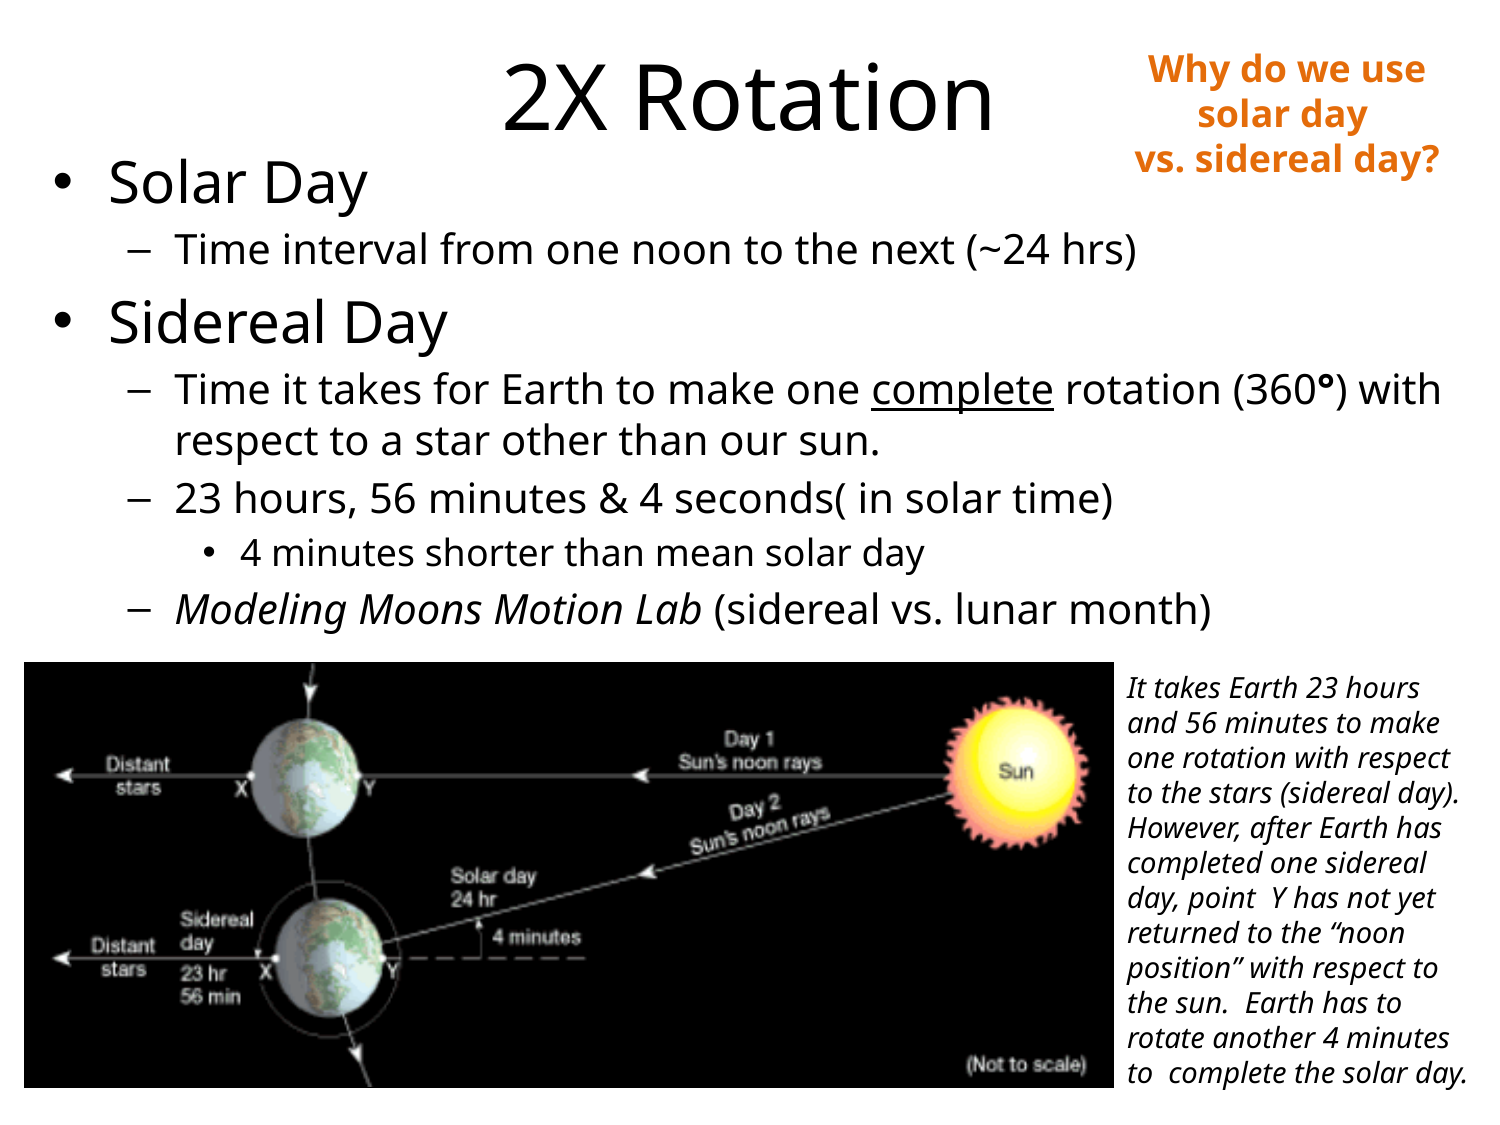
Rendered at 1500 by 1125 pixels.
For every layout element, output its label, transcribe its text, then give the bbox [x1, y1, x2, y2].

text_box Why do we use solar day vs. sidereal day? [1099, 37, 1475, 188]
text_box It takes Earth 23 hours and 56 minutes to make one rotation with respect to the stars (sidereal day). However, after Earth has completed one sidereal day, point Y has not yet returned to the “noon position” with respect to the sun. Earth has to rotate another 4 minutes to complete the solar day. [1112, 662, 1488, 1097]
picture [24, 662, 1114, 1088]
list Solar Day Time interval from one noon to the next (~24 hrs) Sidereal Day Time it takes for Earth to make one complete rotation (360°) with respect to a star other than our sun. 23 hours, 56 minutes & 4 seconds( in solar time) 4 minutes shorter than mean solar day Modeling Moons Motion Lab (sidereal vs. lunar month) [37, 137, 1500, 918]
title 2X Rotation [75, 0, 1425, 137]
